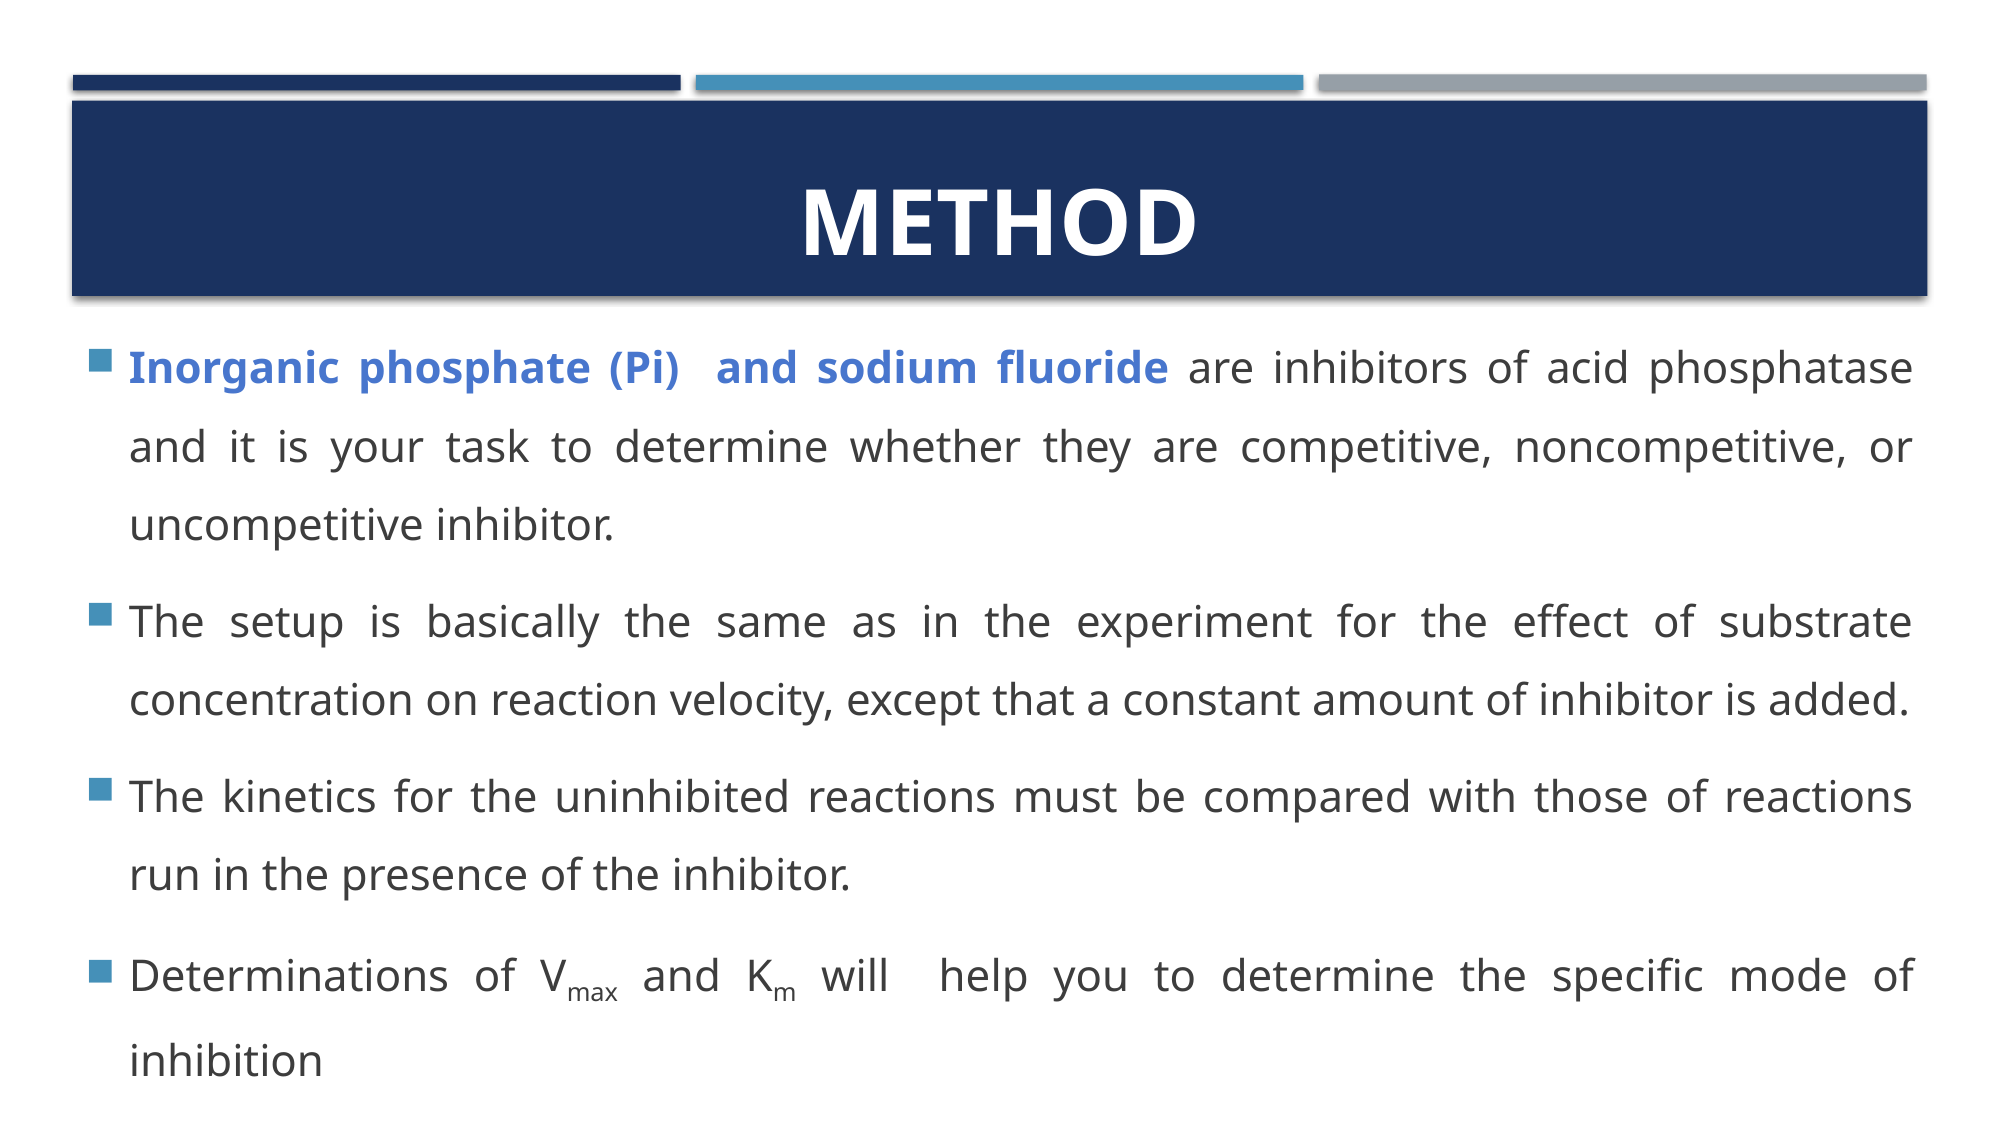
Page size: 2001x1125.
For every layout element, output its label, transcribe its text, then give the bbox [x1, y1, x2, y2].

title Method [95, 115, 1905, 274]
list Inorganic phosphate (Pi) and sodium fluoride are inhibitors of acid phosphatase and it is your task to determine whether they are competitive, noncompetitive, or uncompetitive inhibitor. The setup is basically the same as in the experiment for the effect of substrate concentration on reaction velocity, except that a constant amount of inhibitor is added. The kinetics for the uninhibited reactions must be compared with those of reactions run in the presence of the inhibitor. Determinations of Vmax and Km will help you to determine the specific mode of inhibition [69, 274, 1930, 1125]
